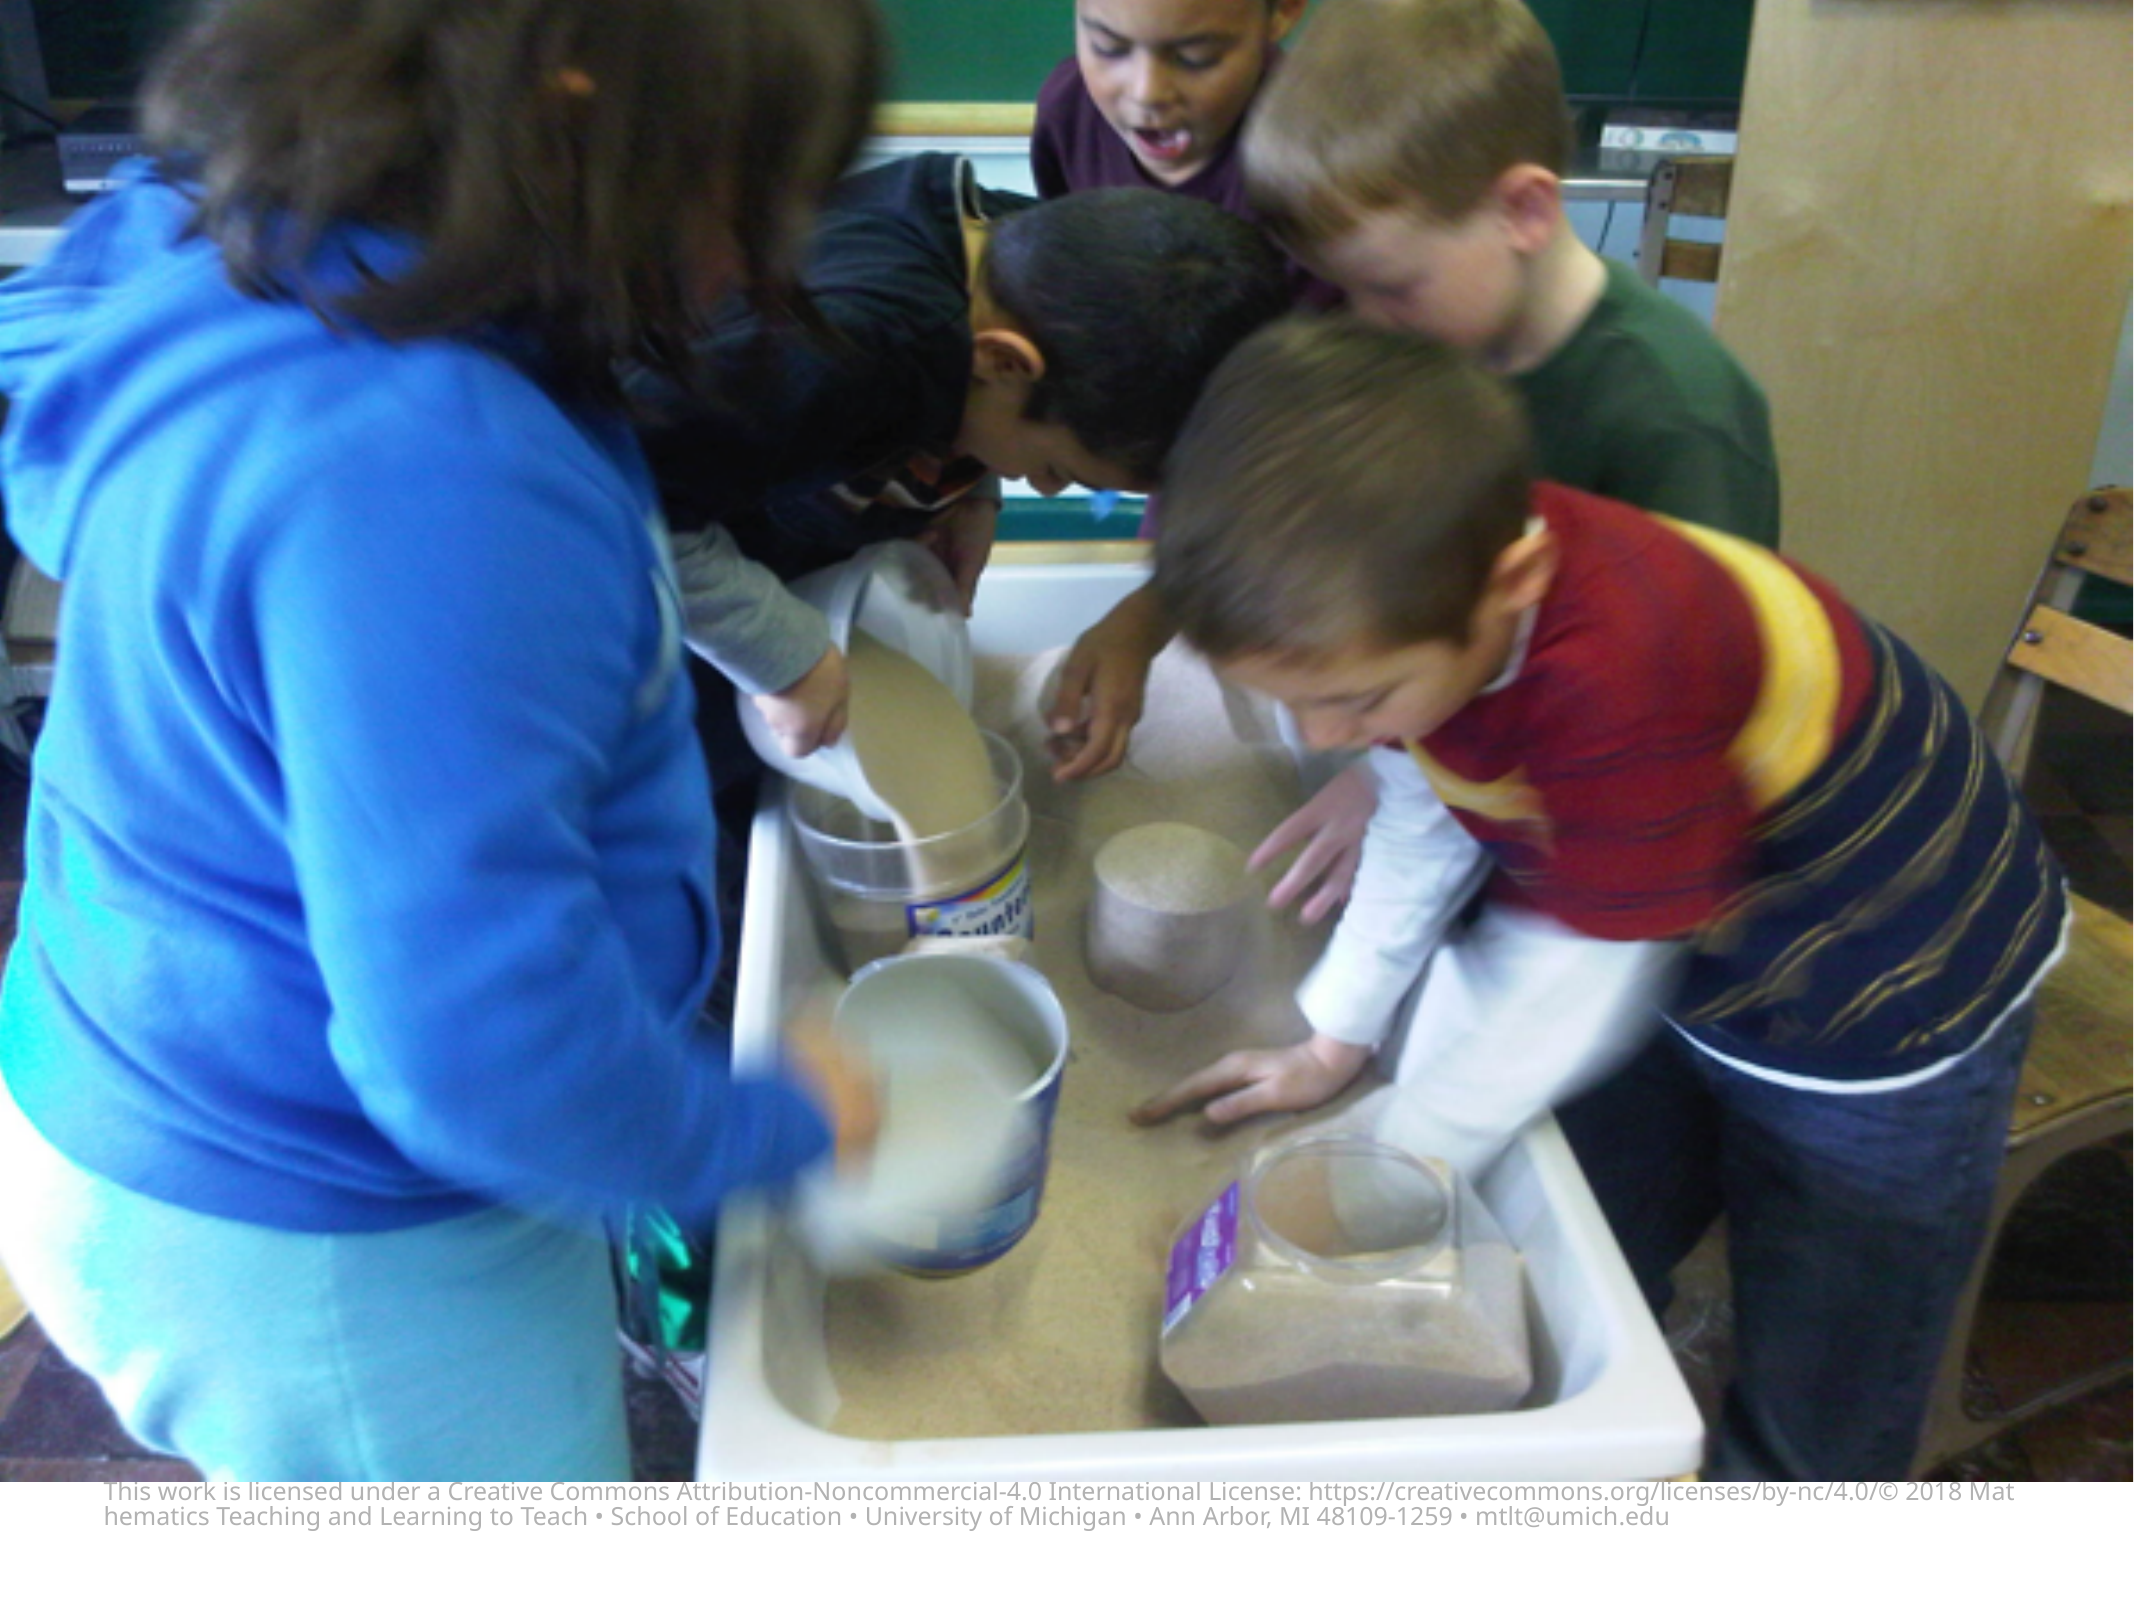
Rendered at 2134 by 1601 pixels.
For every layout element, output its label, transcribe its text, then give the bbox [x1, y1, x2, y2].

footer This work is licensed under a Creative Commons Attribution-Noncommercial-4.0 International License: https://creativecommons.org/licenses/by-nc/4.0/ © 2018 Mathematics Teaching and Learning to Teach • School of Education • University of Michigan • Ann Arbor, MI 48109-1259 • mtlt@umich.edu [88, 1491, 2045, 1548]
picture [0, 0, 2134, 1482]
